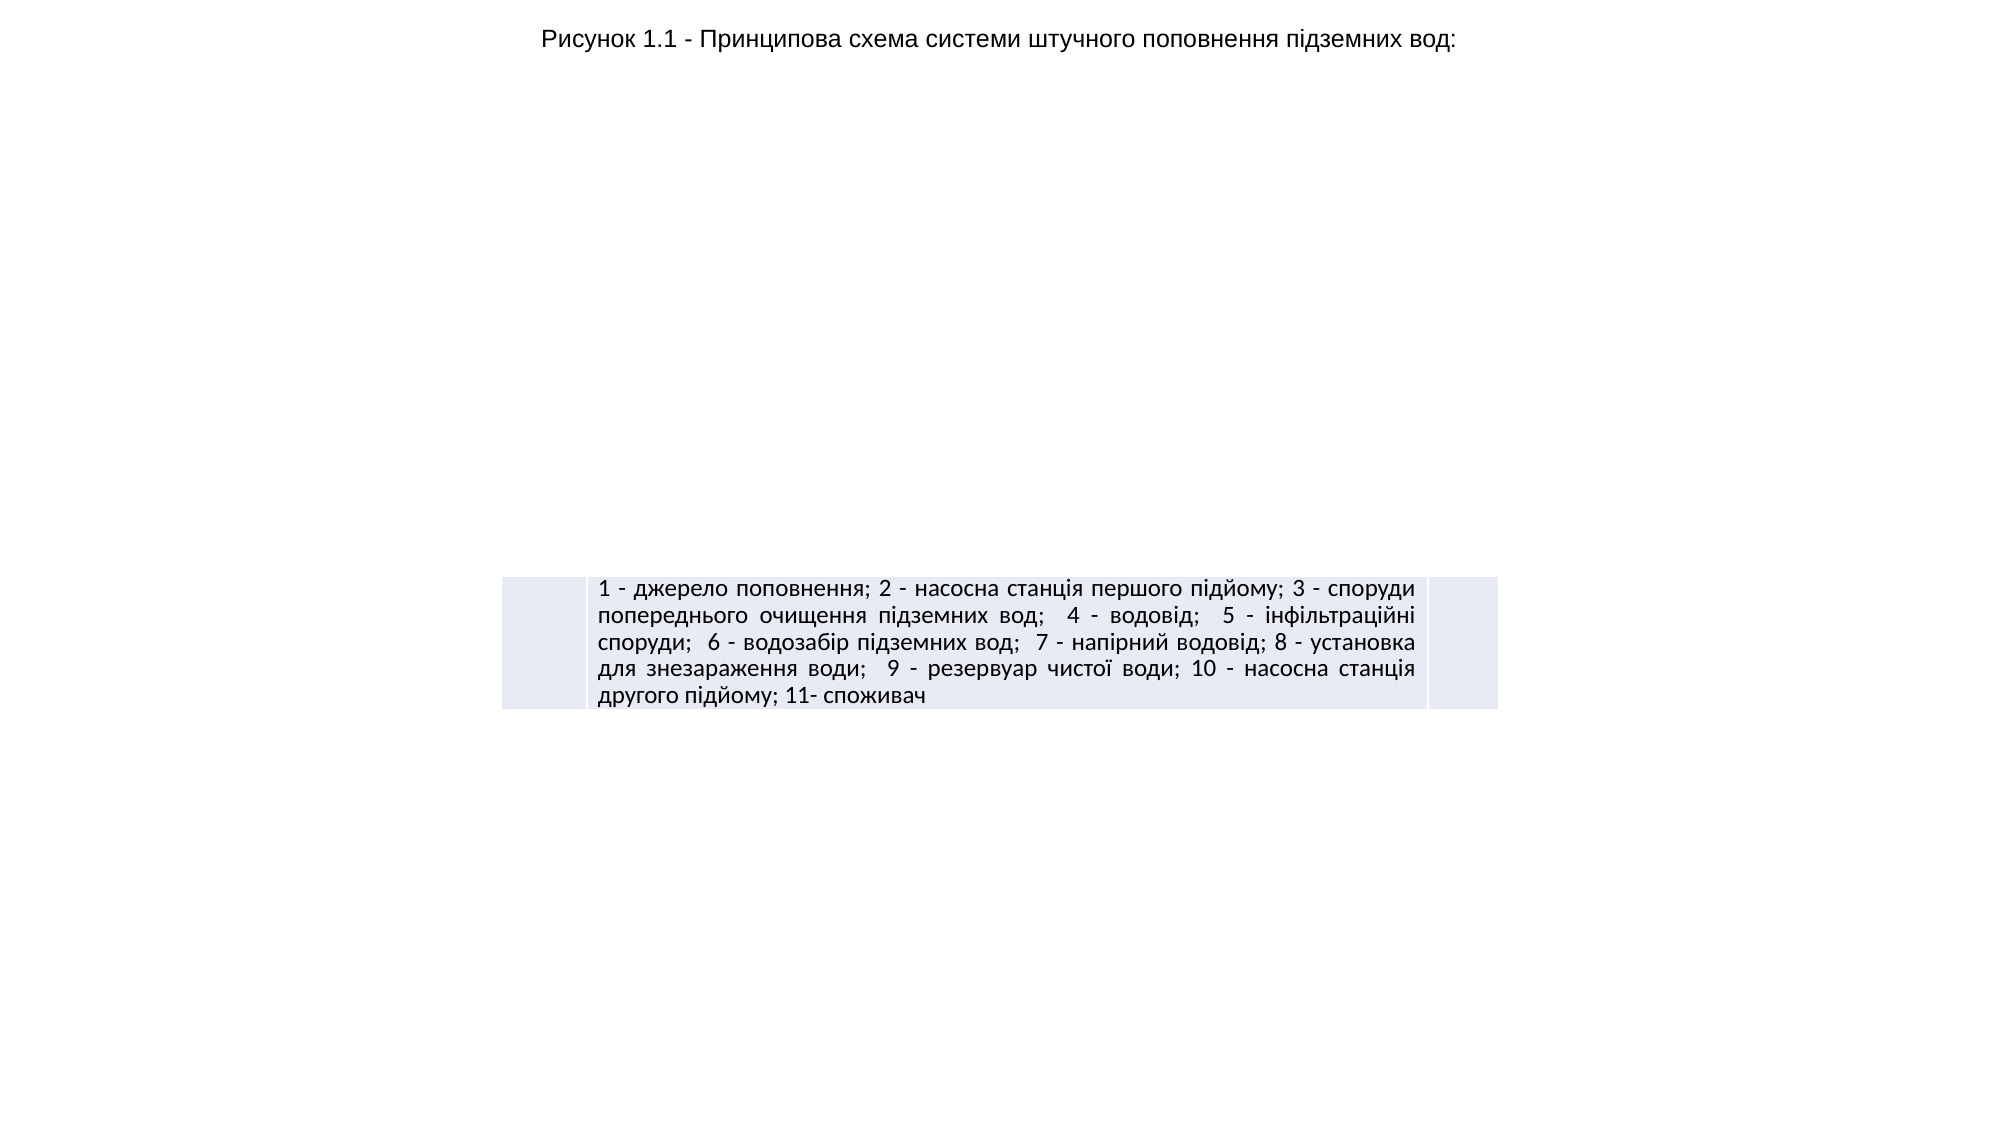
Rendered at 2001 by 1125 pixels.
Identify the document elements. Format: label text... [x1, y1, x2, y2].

table_header [502, 577, 586, 709]
table_header 1 - джерело поповнення; 2 - насосна станція першого підйому; 3 - споруди попереднього очищення підземних вод; 4 - водовід; 5 - інфільтраційні споруди; 6 - водозабір підземних вод; 7 - напірний водовід; 8 - установка для знезараження води; 9 - резервуар чистої води; 10 - насосна станція другого підйому; 11- споживач [588, 577, 1427, 709]
text_box Рисунок 1.1 - Принципова схема системи штучного поповнення підземних вод: [526, 15, 1474, 60]
table_header [1429, 577, 1498, 709]
